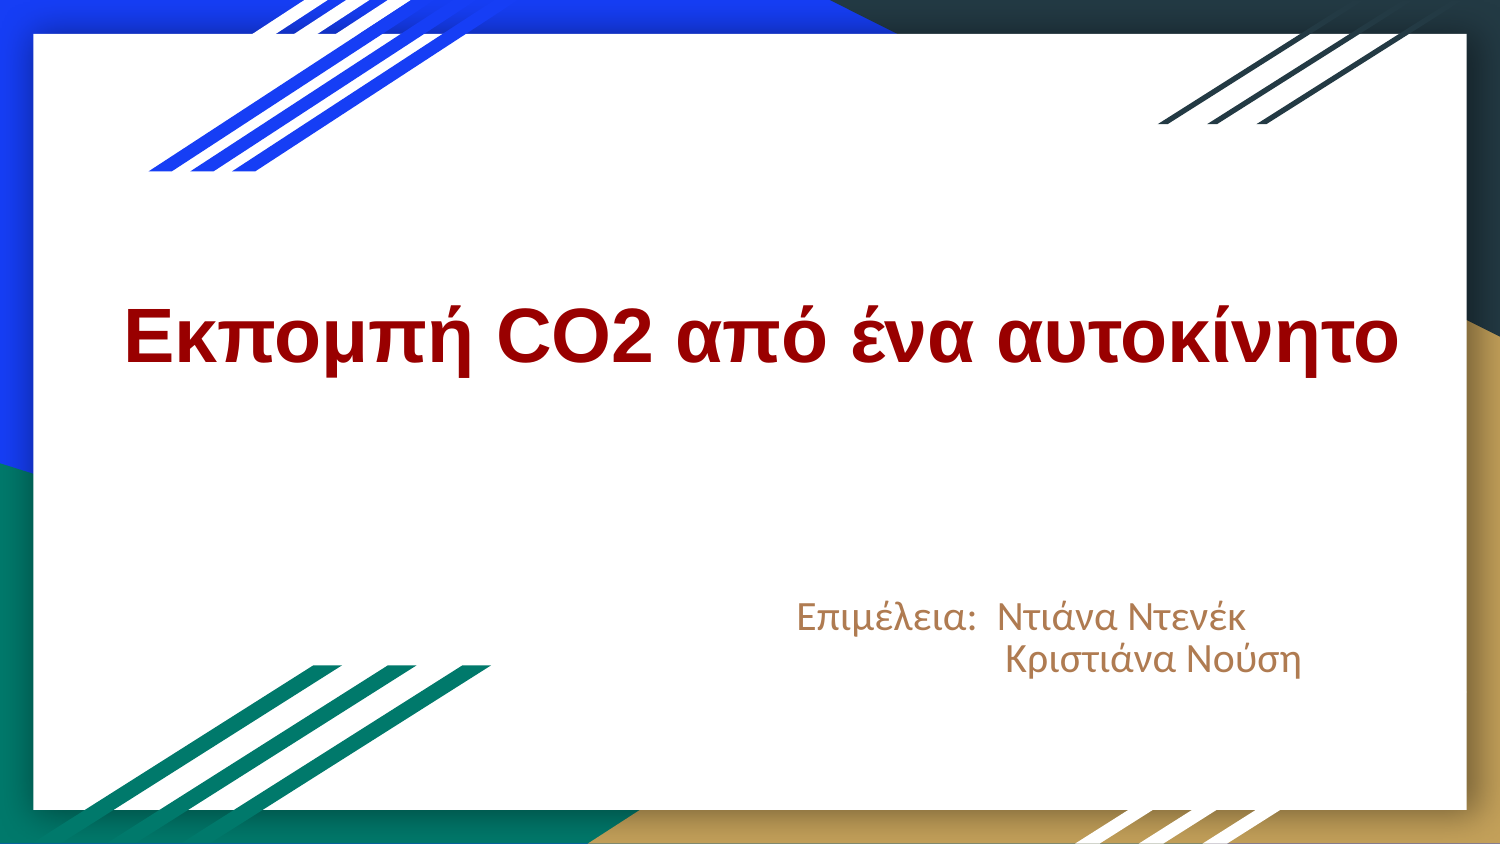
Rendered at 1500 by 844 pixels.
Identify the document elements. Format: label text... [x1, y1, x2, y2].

subtitle Επιμέλεια: Ντιάνα Ντενέκ Κριστιάνα Νούση [581, 583, 1462, 813]
title Εκπομπή CO2 από ένα αυτοκίνητο [63, 188, 1462, 470]
